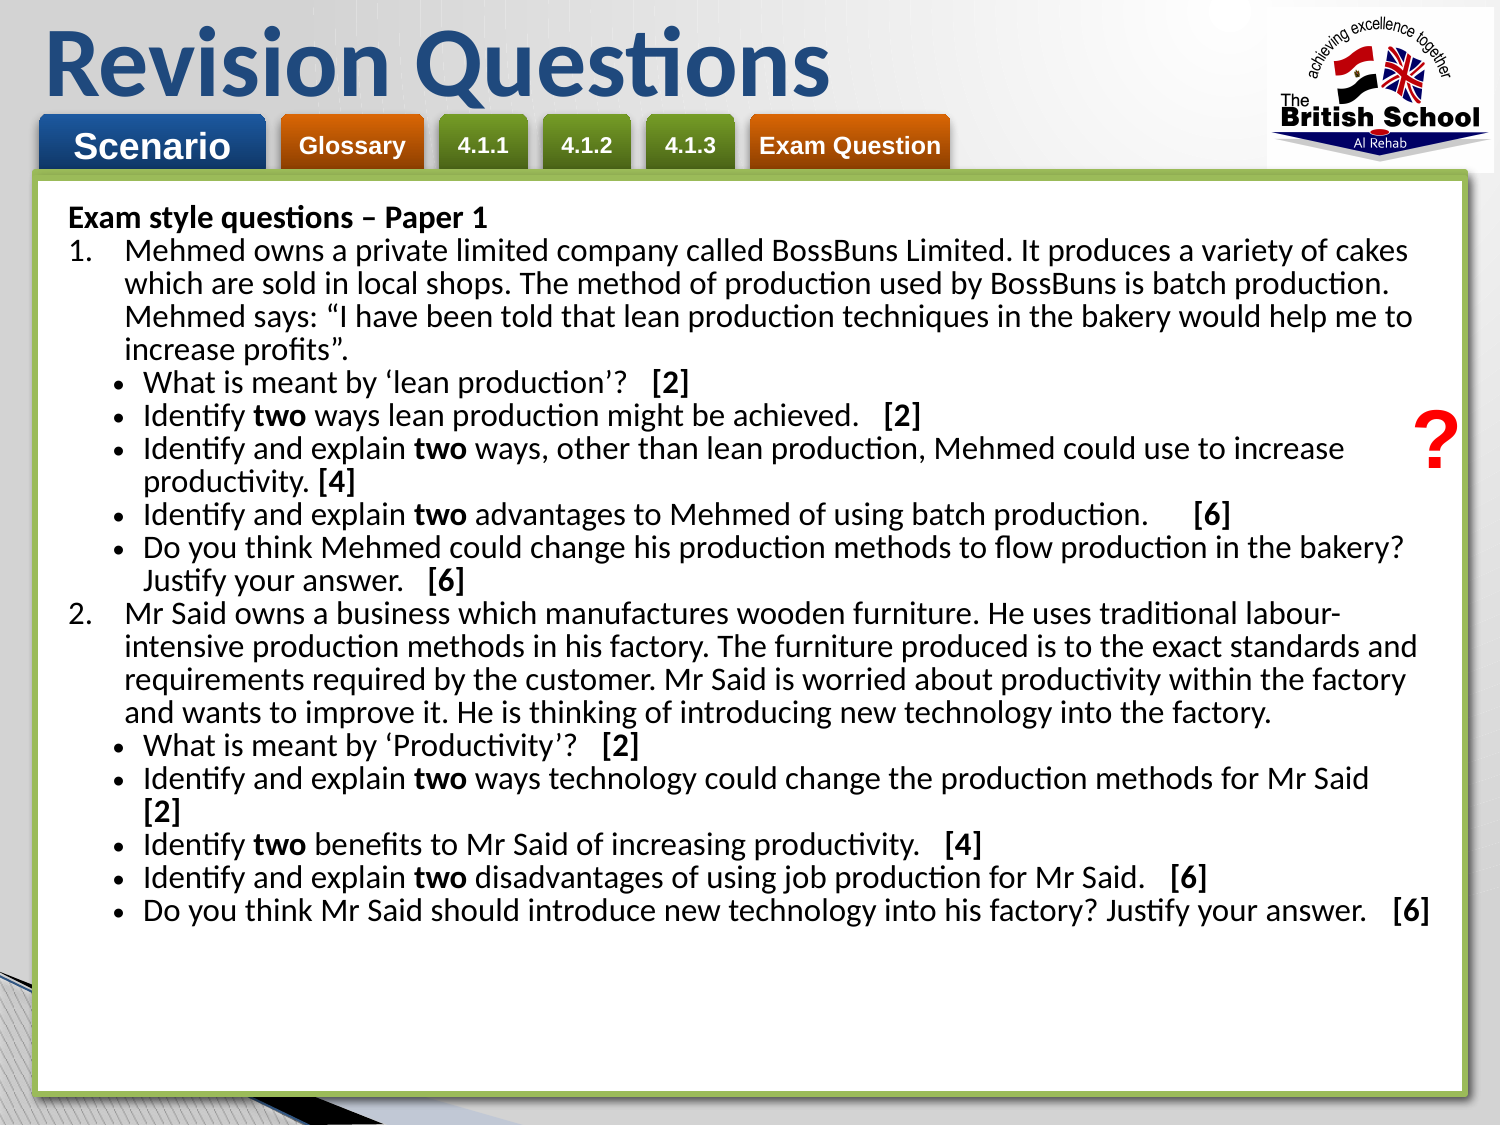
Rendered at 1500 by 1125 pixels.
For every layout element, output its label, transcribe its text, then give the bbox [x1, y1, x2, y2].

picture [281, 1114, 303, 1125]
text_box [35, 178, 1465, 1094]
text_box ? [1411, 385, 1456, 486]
title Revision Questions [29, 0, 1199, 118]
table_header Exam style questions – Paper 1 Mehmed owns a private limited company called BossBuns Limited. It produces a variety of cakes which are sold in local shops. The method of production used by BossBuns is batch production. Mehmed says: “I have been told that lean production techniques in the bakery would help me to increase profits”. What is meant by ‘lean production’? [2] Identify two ways lean production might be achieved. [2] Identify and explain two ways, other than lean production, Mehmed could use to increase productivity. [4] Identify and explain two advantages to Mehmed of using batch production. [6] Do you think Mehmed could change his production methods to flow production in the bakery? Justify your answer. [6] Mr Said owns a business which manufactures wooden furniture. He uses traditional labour-intensive production methods in his factory. The furniture produced is to the exact standards and requirements required by the customer. Mr Said is worried about productivity within the factory and wants to improve it. He is thinking of introducing new technology into the factory. What is meant by ‘Productivity’? [2] Identify and explain two ways technology could change the production methods for Mr Said [2] Identify two benefits to Mr Said of increasing productivity. [4] Identify and explain two disadvantages of using job production for Mr Said. [6] Do you think Mr Said should introduce new technology into his factory? Justify your answer. [6] [53, 196, 1447, 1081]
picture [1267, 7, 1495, 173]
